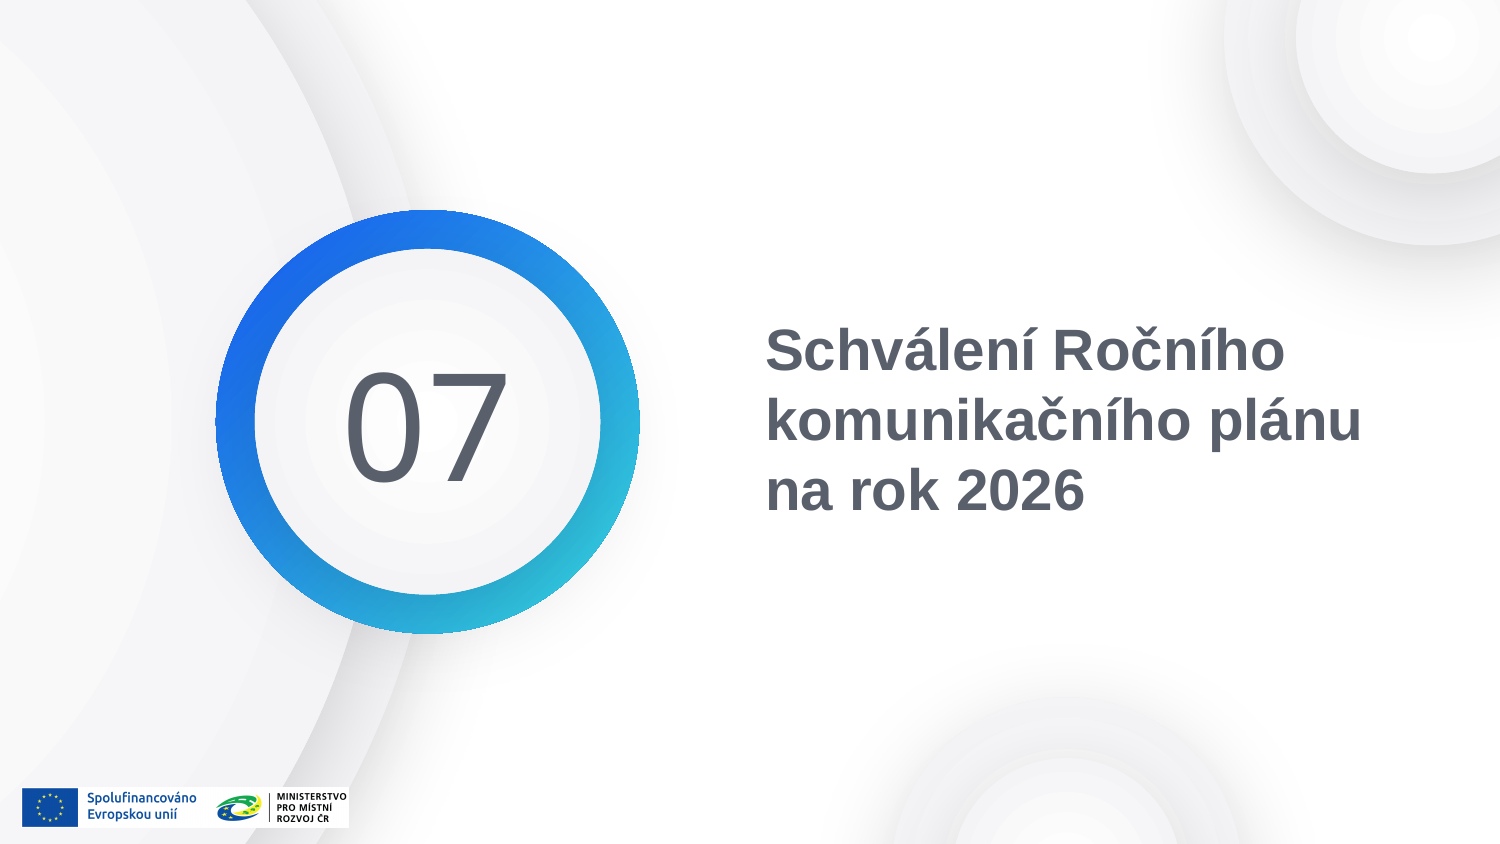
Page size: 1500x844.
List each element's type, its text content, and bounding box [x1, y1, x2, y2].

title 07 [286, 361, 569, 483]
picture [21, 787, 349, 828]
title Schválení Ročního komunikačního plánu na rok 2026 [750, 352, 1383, 483]
